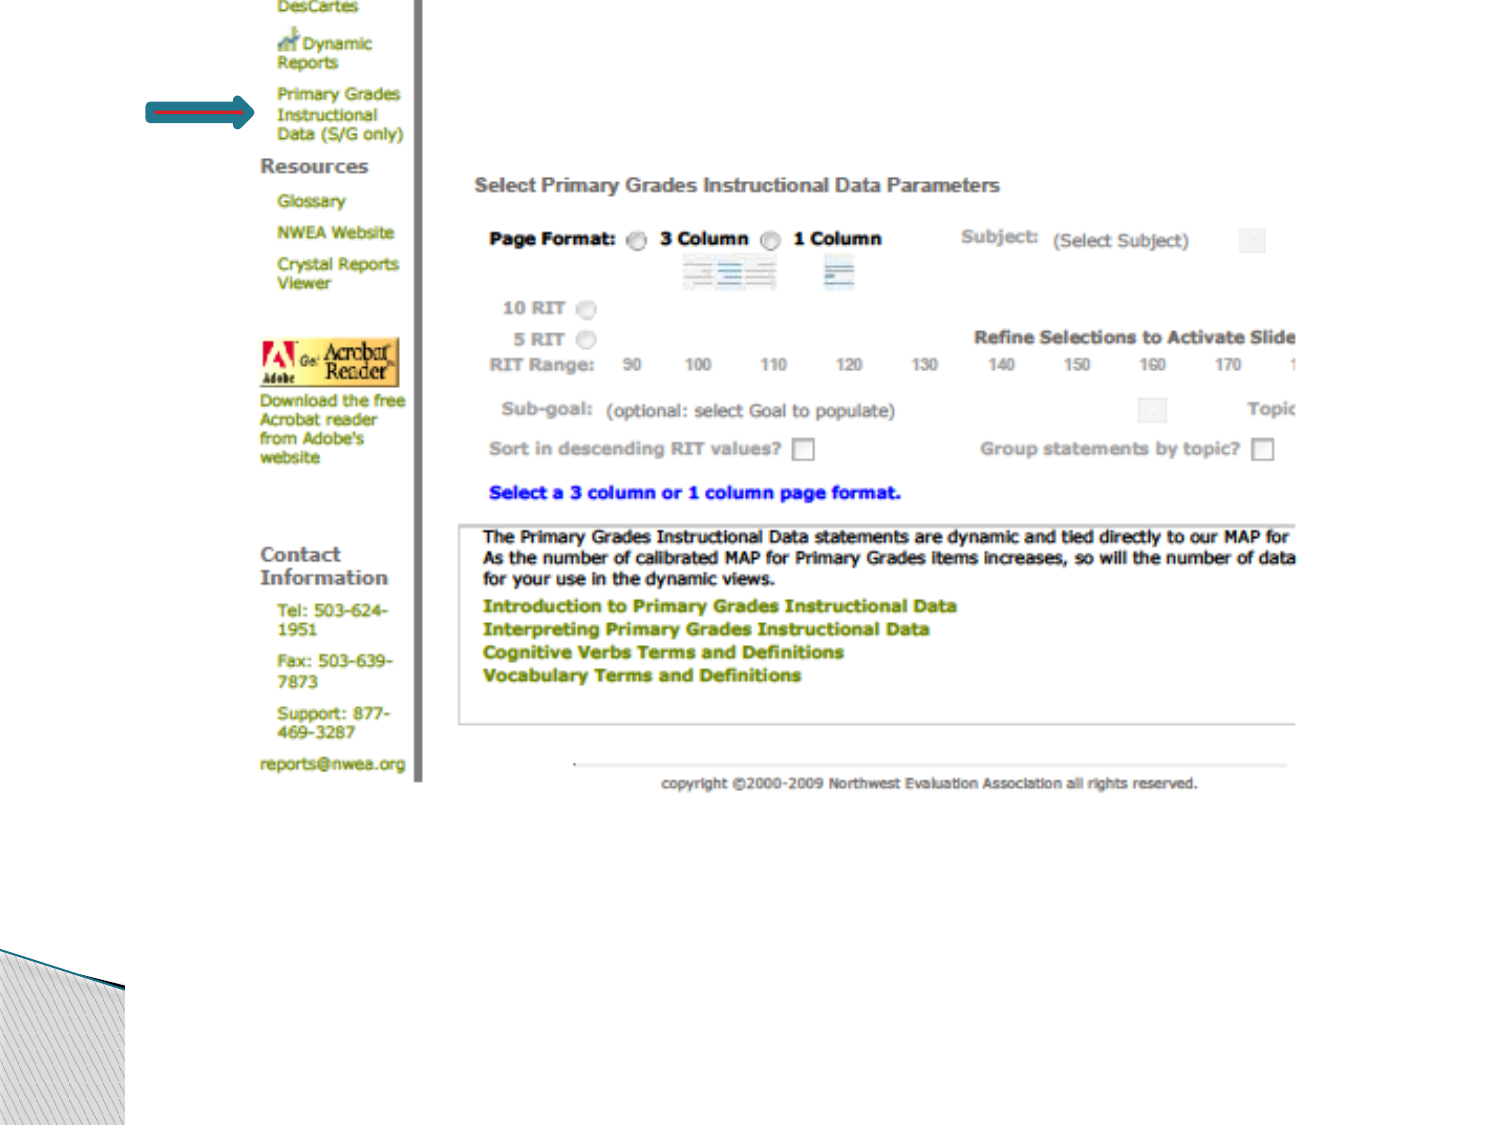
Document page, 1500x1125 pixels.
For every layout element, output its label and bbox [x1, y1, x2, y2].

text_box [124, 0, 1409, 1125]
